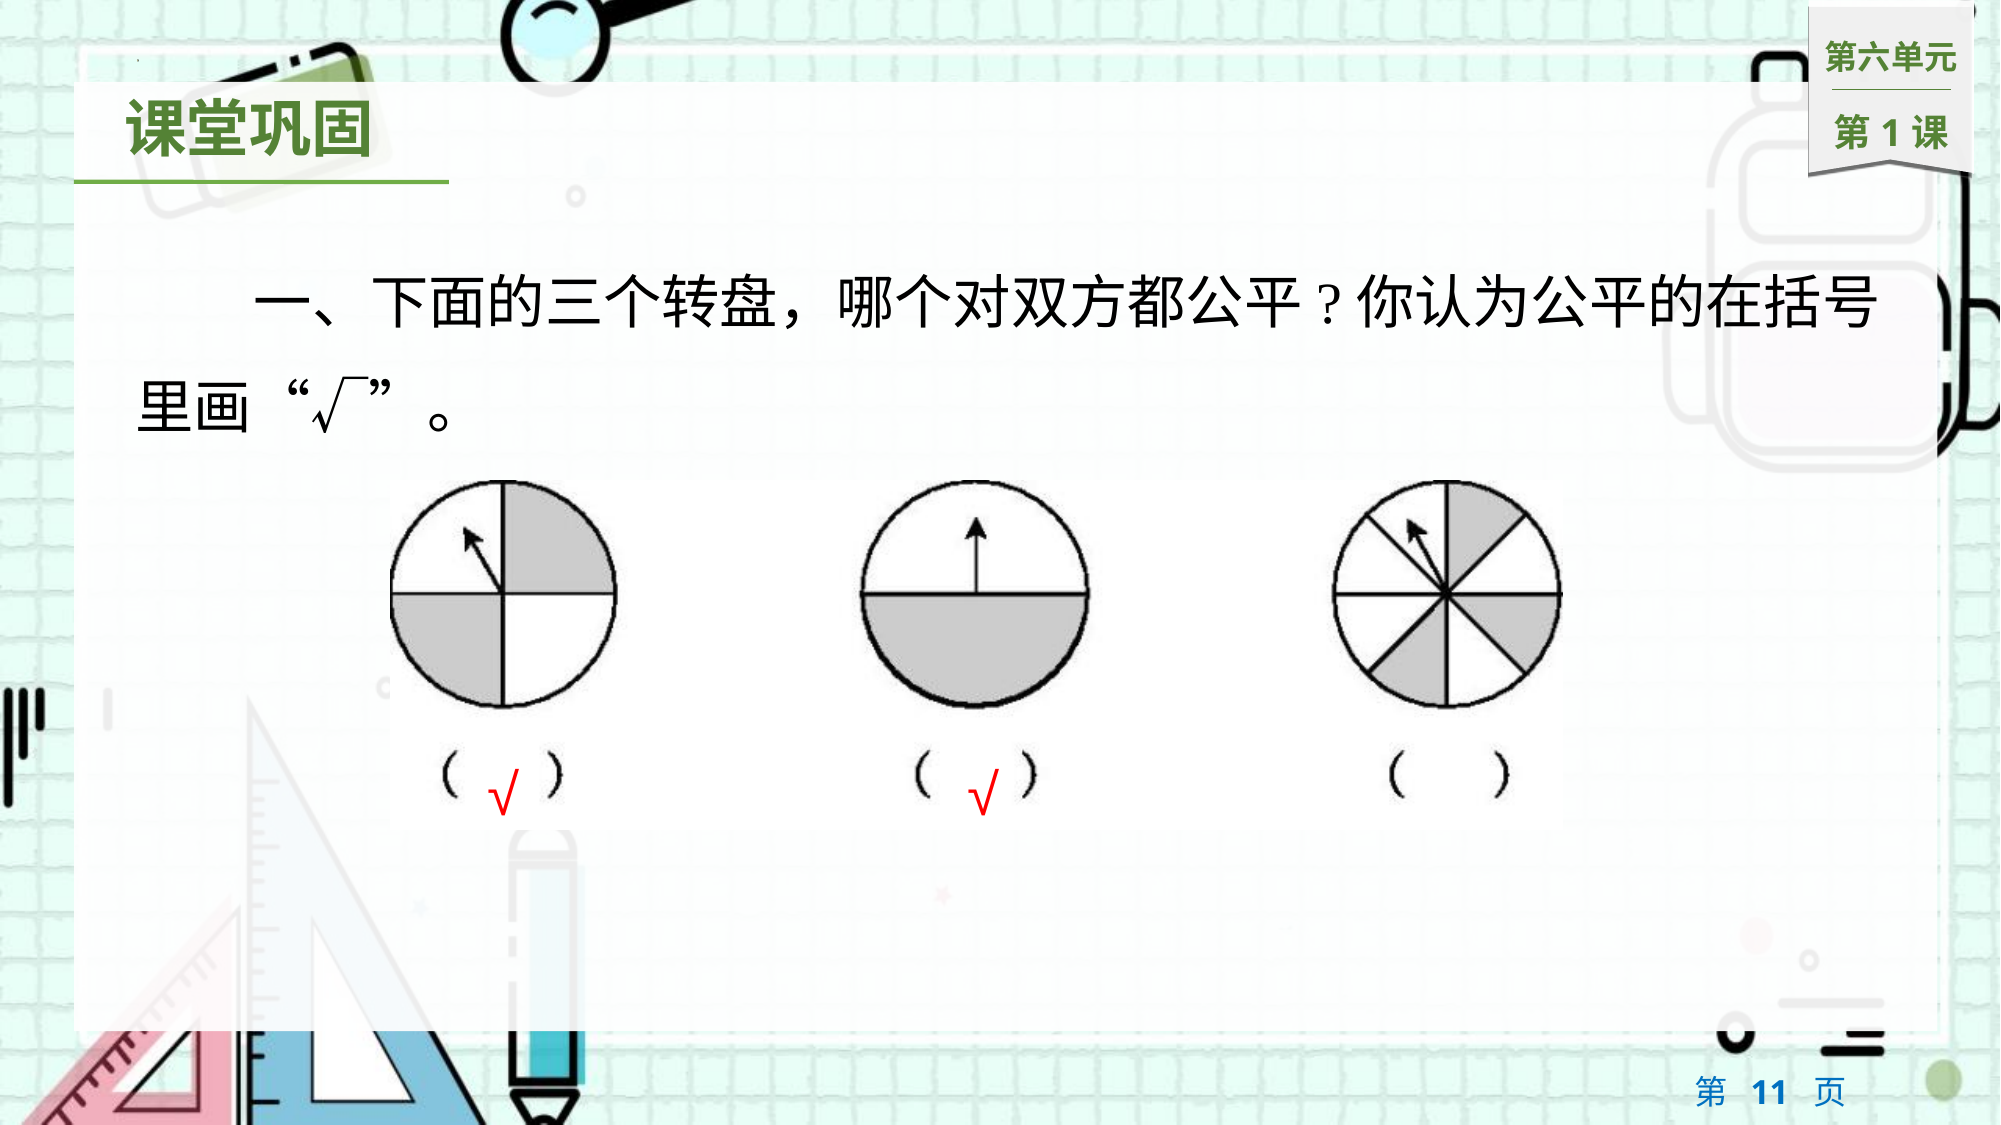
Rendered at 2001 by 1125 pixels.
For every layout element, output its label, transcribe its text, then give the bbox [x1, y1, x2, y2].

picture [390, 480, 1563, 830]
list 一、下面的三个转盘，哪个对双方都公平?你认为公平的在括号里画“√”。 [121, 222, 1903, 985]
picture [1938, 168, 1971, 176]
picture [0, 0, 2000, 1125]
